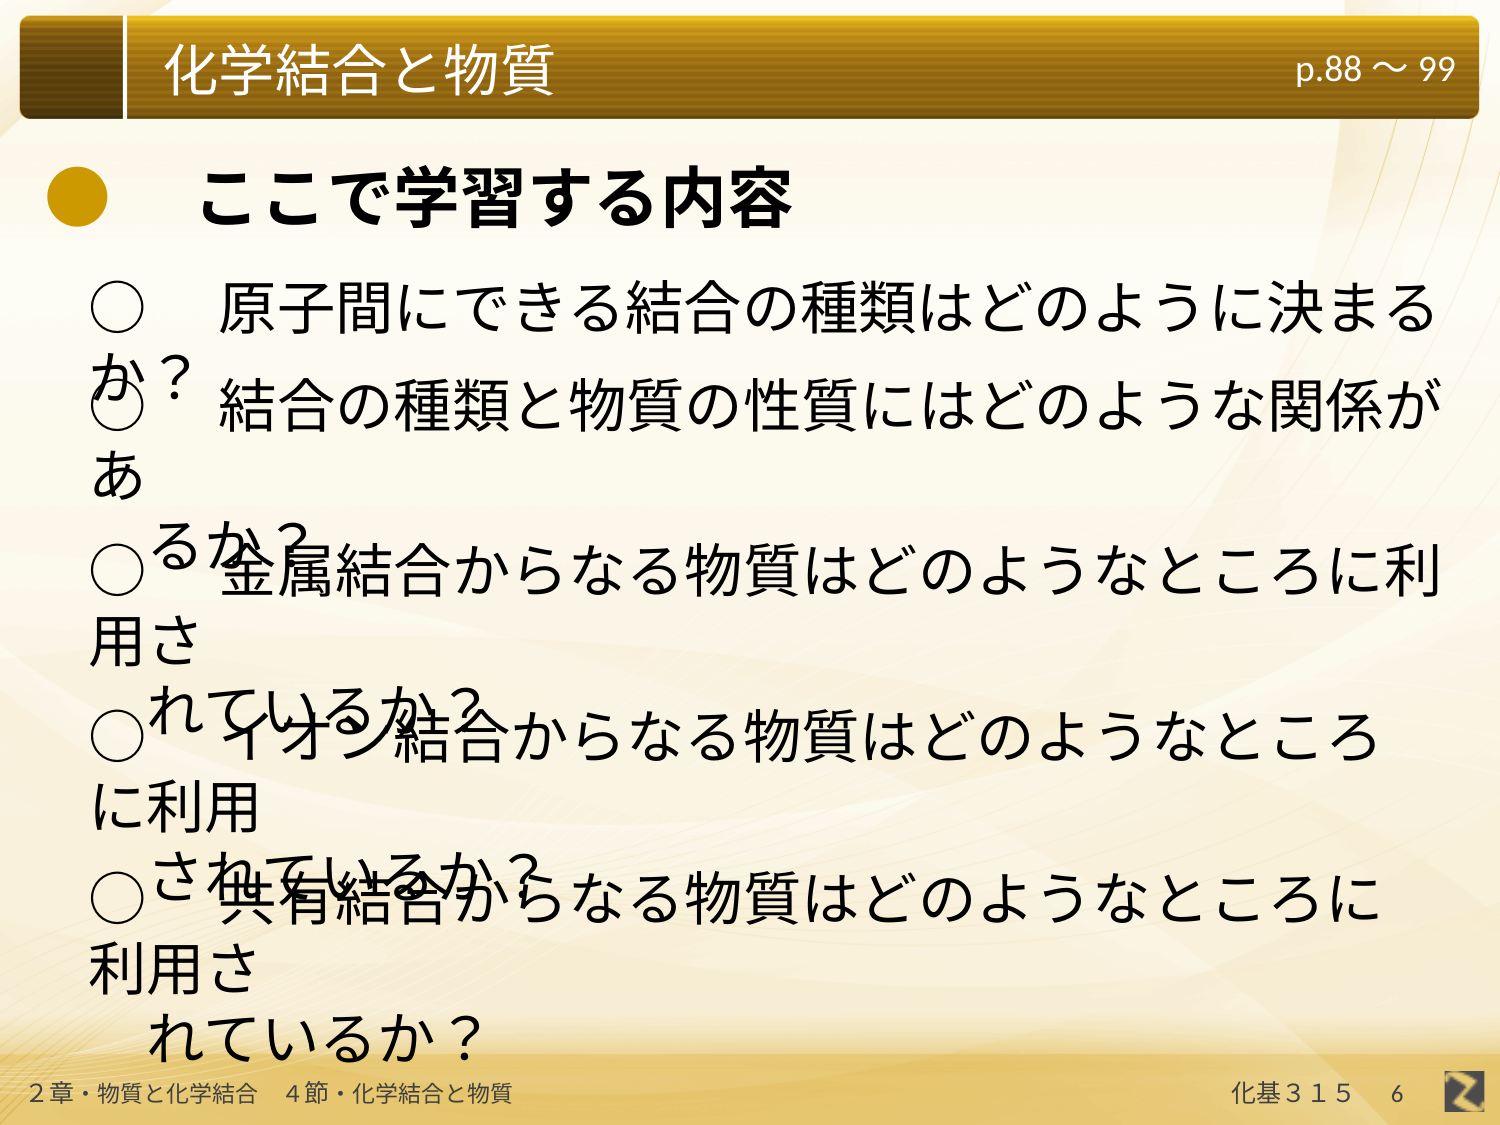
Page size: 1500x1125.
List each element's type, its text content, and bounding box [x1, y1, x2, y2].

picture [0, 0, 1500, 1125]
text_box ○ 金属結合からなる物質はどのようなところに利用さ れているか？ [73, 527, 1483, 752]
text_box ○ イオン結合からなる物質はどのようなところに利用 されているか？ [73, 692, 1447, 854]
text_box ○ 結合の種類と物質の性質にはどのような関係があ るか？ [73, 361, 1483, 527]
text_box ○ 共有結合からなる物質はどのようなところに利用さ れているか？ [73, 854, 1447, 1080]
slide_number 6 [1358, 1080, 1437, 1118]
text_box ● ここで学習する内容 [29, 148, 833, 244]
text_box ○ 原子間にできる結合の種類はどのように決まるか？ [73, 263, 1483, 361]
